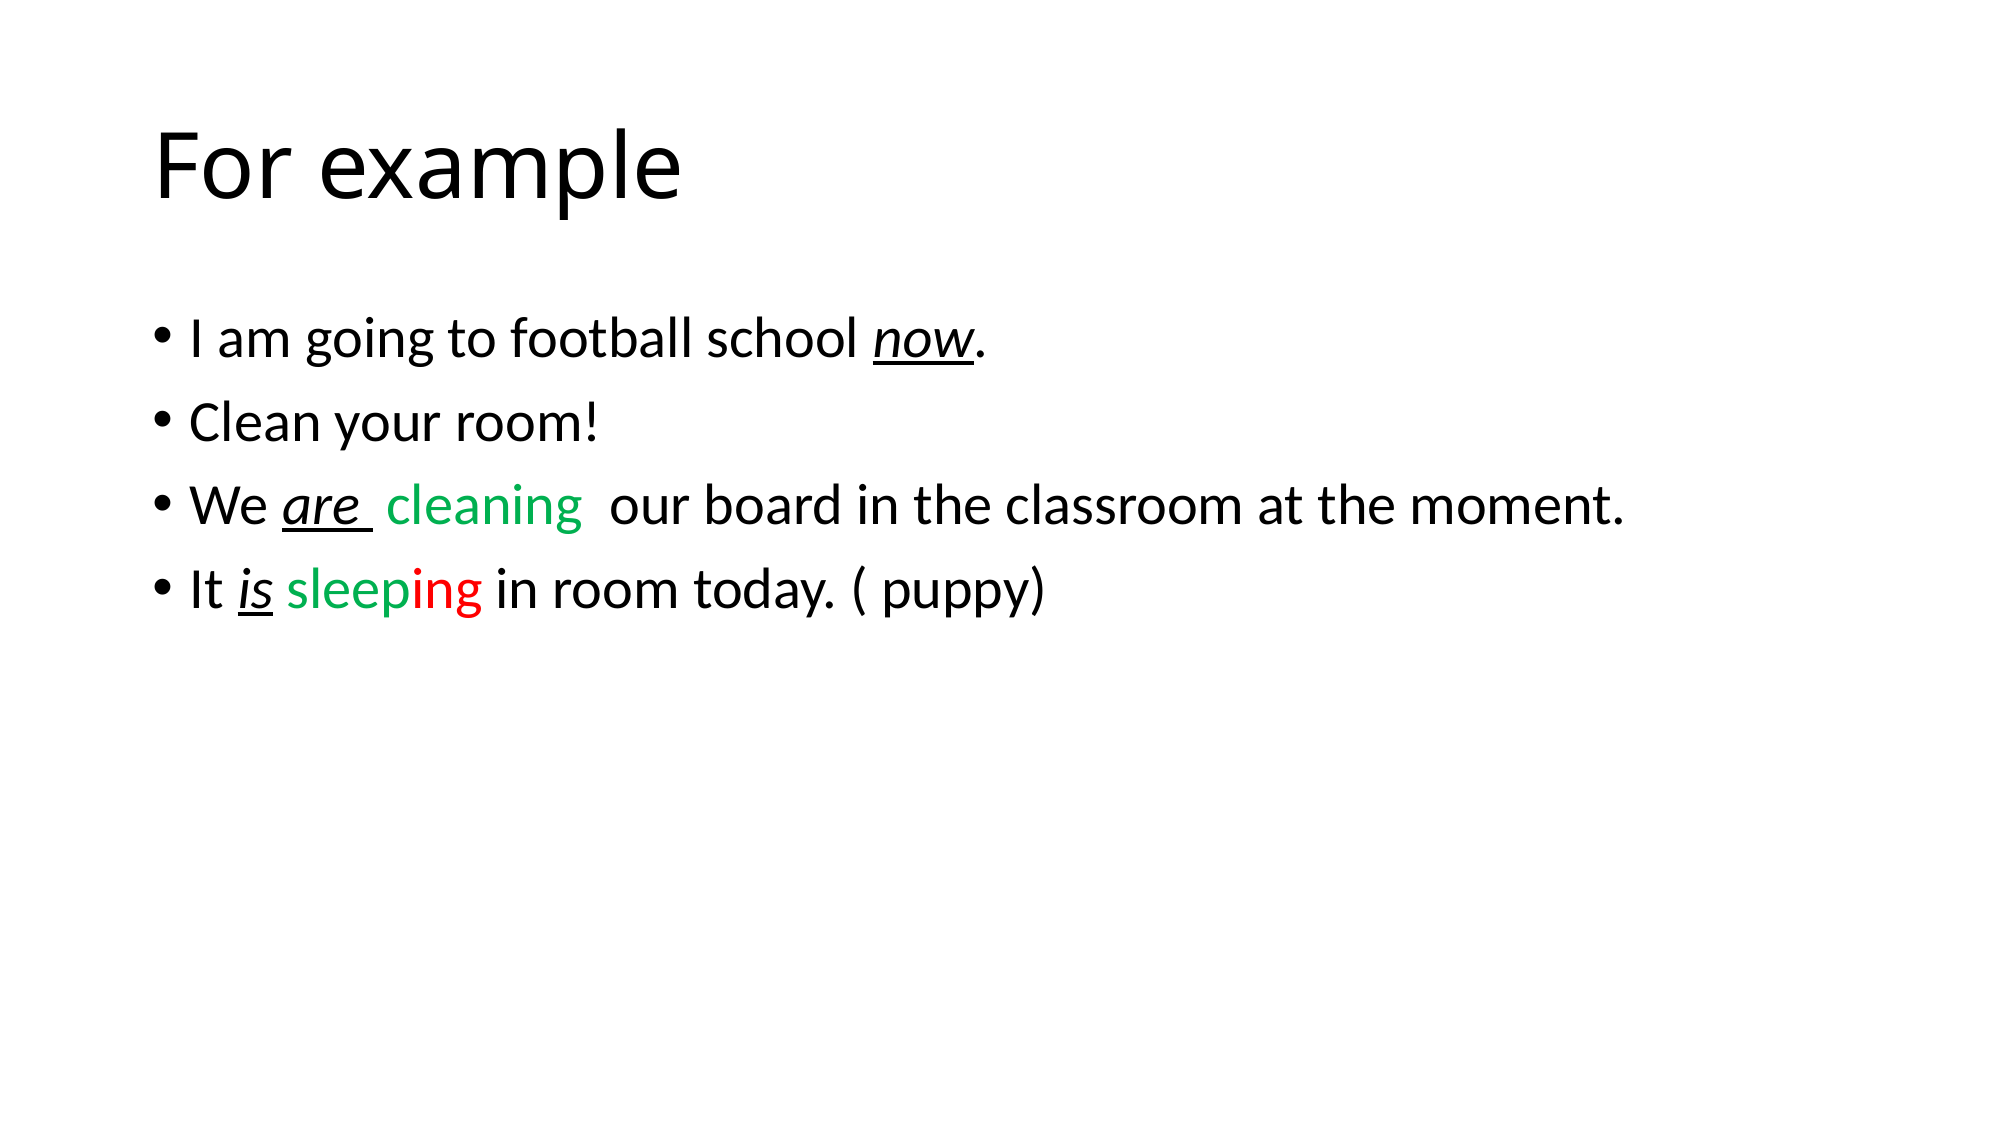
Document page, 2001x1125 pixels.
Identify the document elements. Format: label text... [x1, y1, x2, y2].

title For example [137, 59, 1863, 278]
list I am going to football school now. Clean your room! We are cleaning our board in the classroom at the moment. It is sleeping in room today. ( puppy) [137, 299, 1863, 1014]
